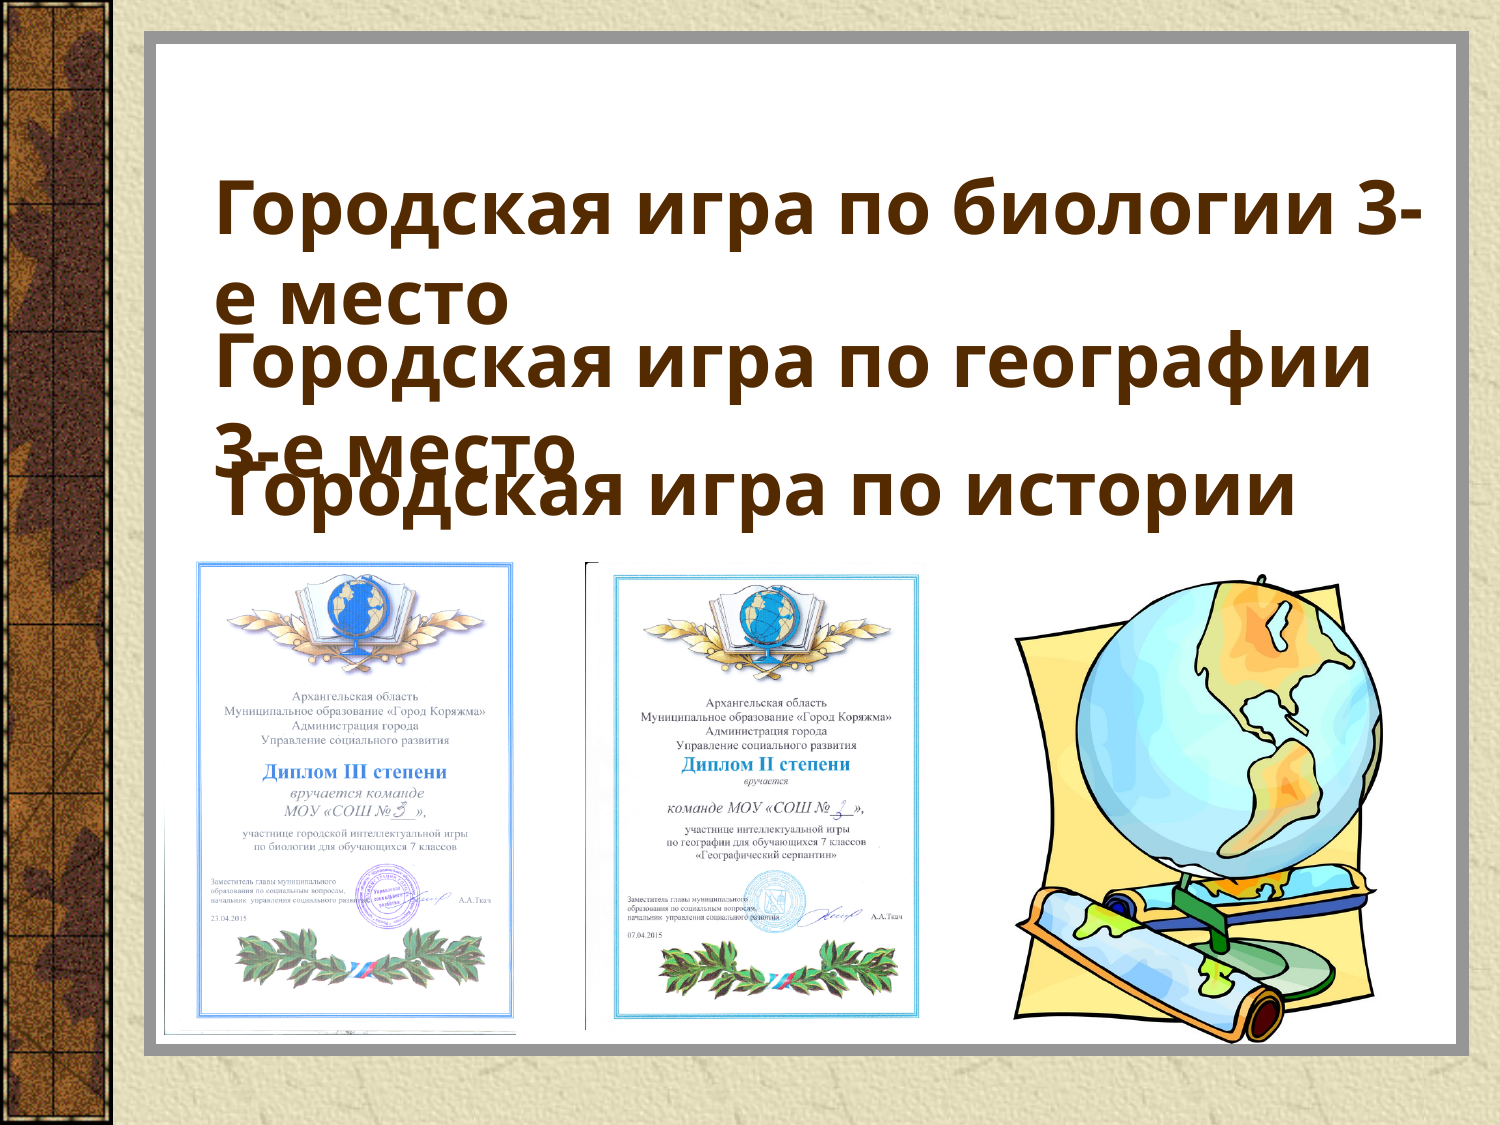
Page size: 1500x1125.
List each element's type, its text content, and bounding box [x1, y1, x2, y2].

picture [0, 0, 1500, 1125]
text_box Городская игра по биологии 3-е место [199, 152, 1465, 438]
text_box Городская игра по истории [210, 433, 1442, 539]
text_box Городская игра по географии 3-е место [199, 304, 1430, 500]
